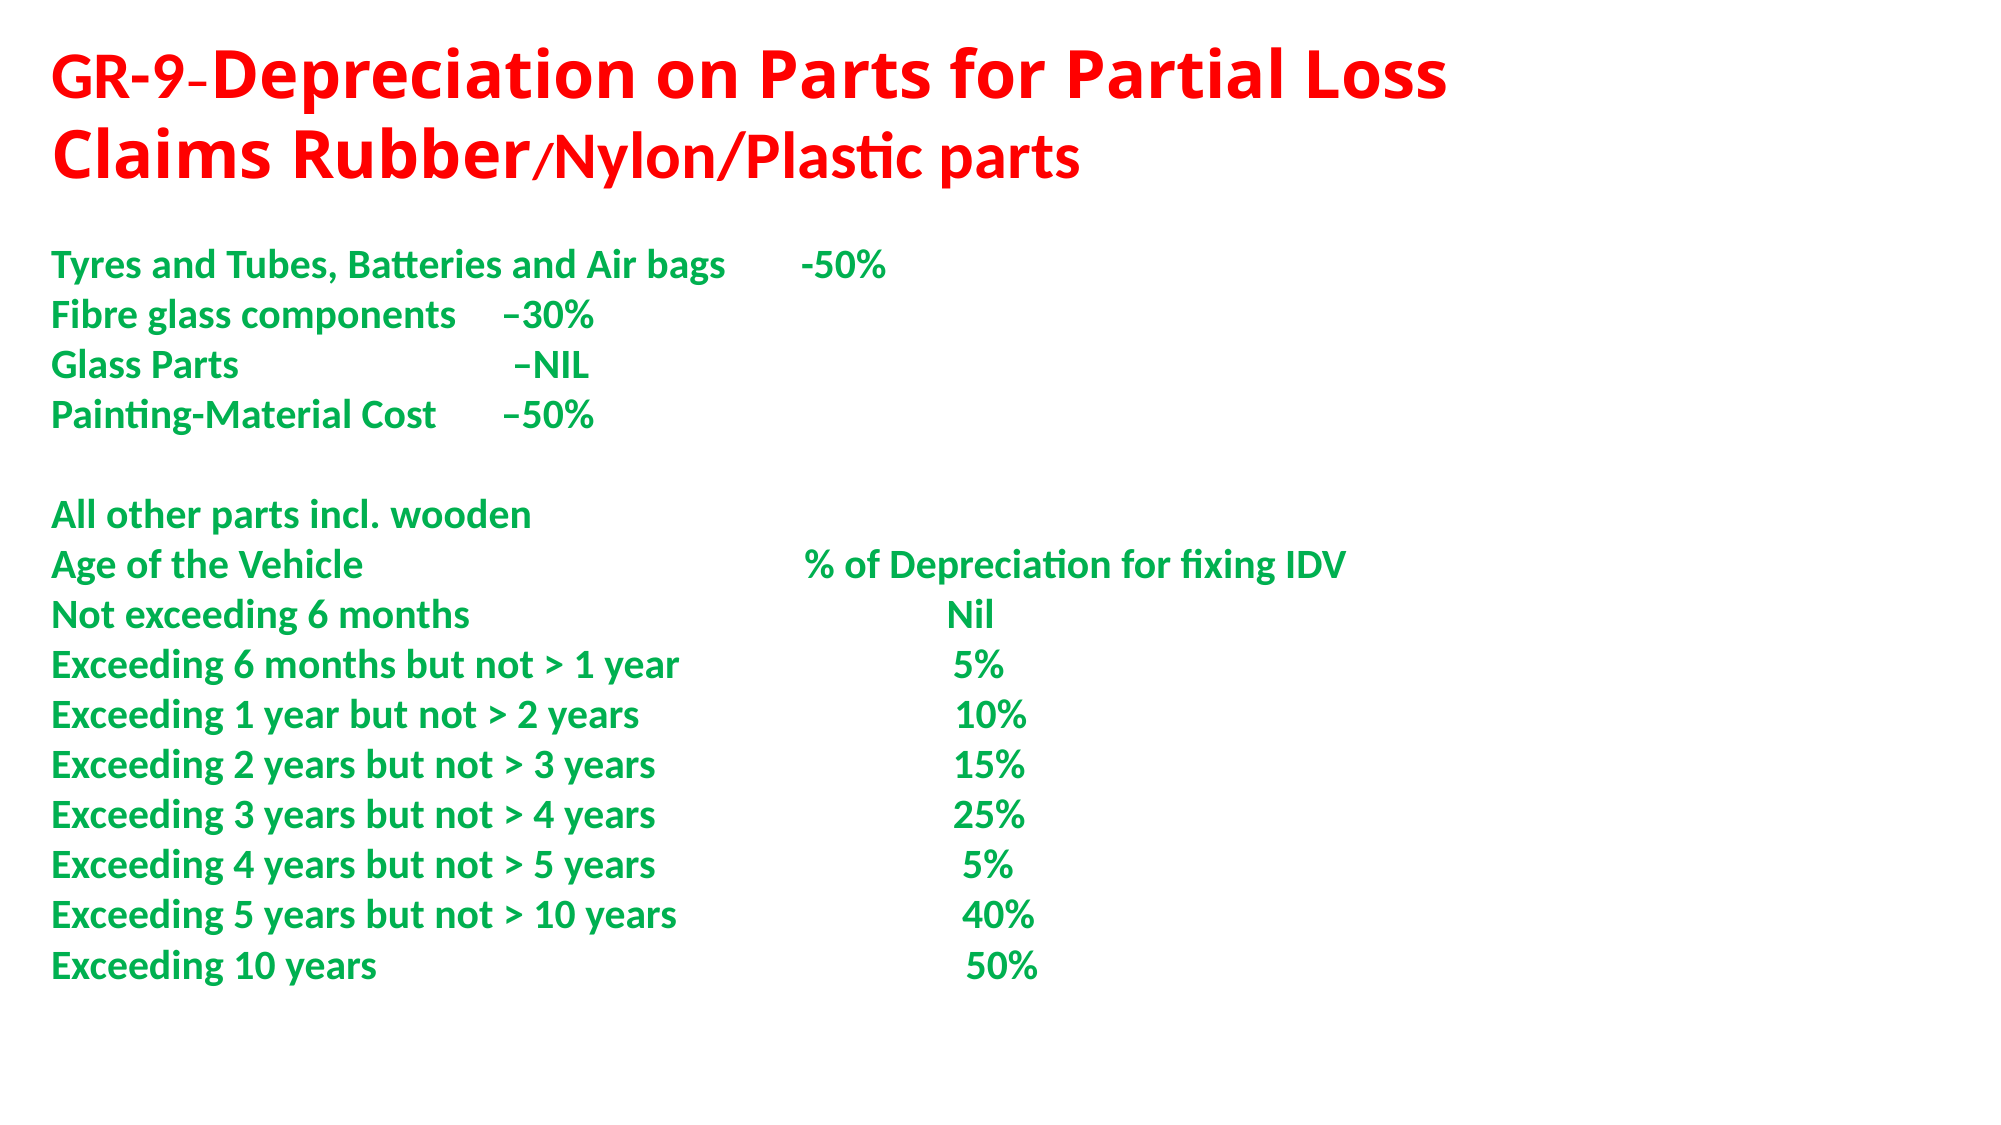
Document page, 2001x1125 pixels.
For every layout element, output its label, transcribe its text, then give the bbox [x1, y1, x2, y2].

text_box GR-9–Depreciation on Parts for Partial Loss Claims Rubber/Nylon/Plastic parts Tyres and Tubes, Batteries and Air bags -50% Fibre glass components –30% Glass Parts –NIL Painting-Material Cost –50% All other parts incl. wooden Age of the Vehicle % of Depreciation for fixing IDV Not exceeding 6 months Nil Exceeding 6 months but not > 1 year 5% Exceeding 1 year but not > 2 years 10% Exceeding 2 years but not > 3 years 15% Exceeding 3 years but not > 4 years 25% Exceeding 4 years but not > 5 years 5% Exceeding 5 years but not > 10 years 40% Exceeding 10 years 50% [36, 24, 1611, 1040]
